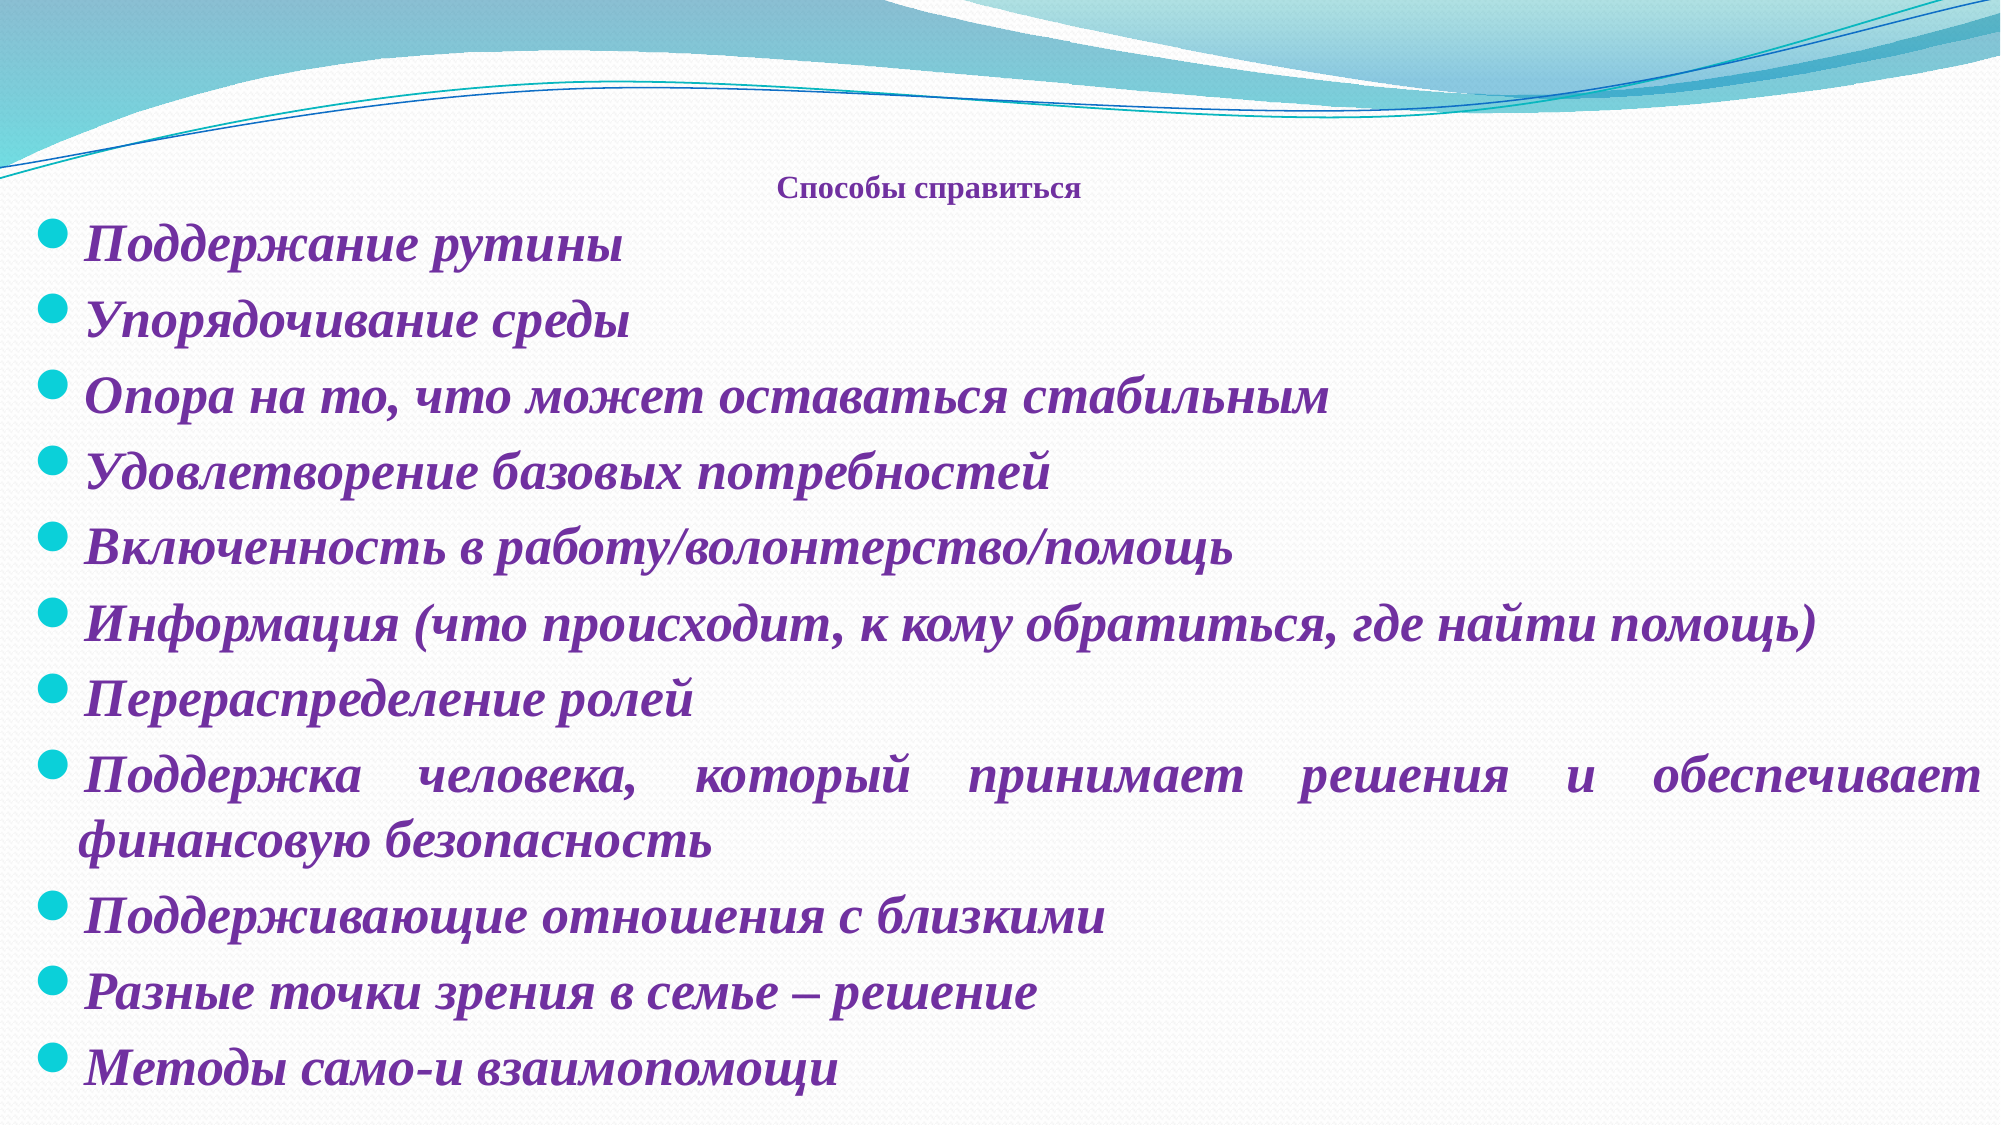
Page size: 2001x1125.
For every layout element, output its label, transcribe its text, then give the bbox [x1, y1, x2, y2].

title Способы справиться [254, 119, 1605, 199]
list Поддержание рутины Упорядочивание среды Опора на то, что может оставаться стабильным Удовлетворение базовых потребностей Включенность в работу/волонтерство/помощь Информация (что происходит, к кому обратиться, где найти помощь) Перераспределение ролей Поддержка человека, который принимает решения и обеспечивает финансовую безопасность Поддерживающие отношения с близкими Разные точки зрения в семье – решение Методы само-и взаимопомощи [18, 199, 2000, 1108]
